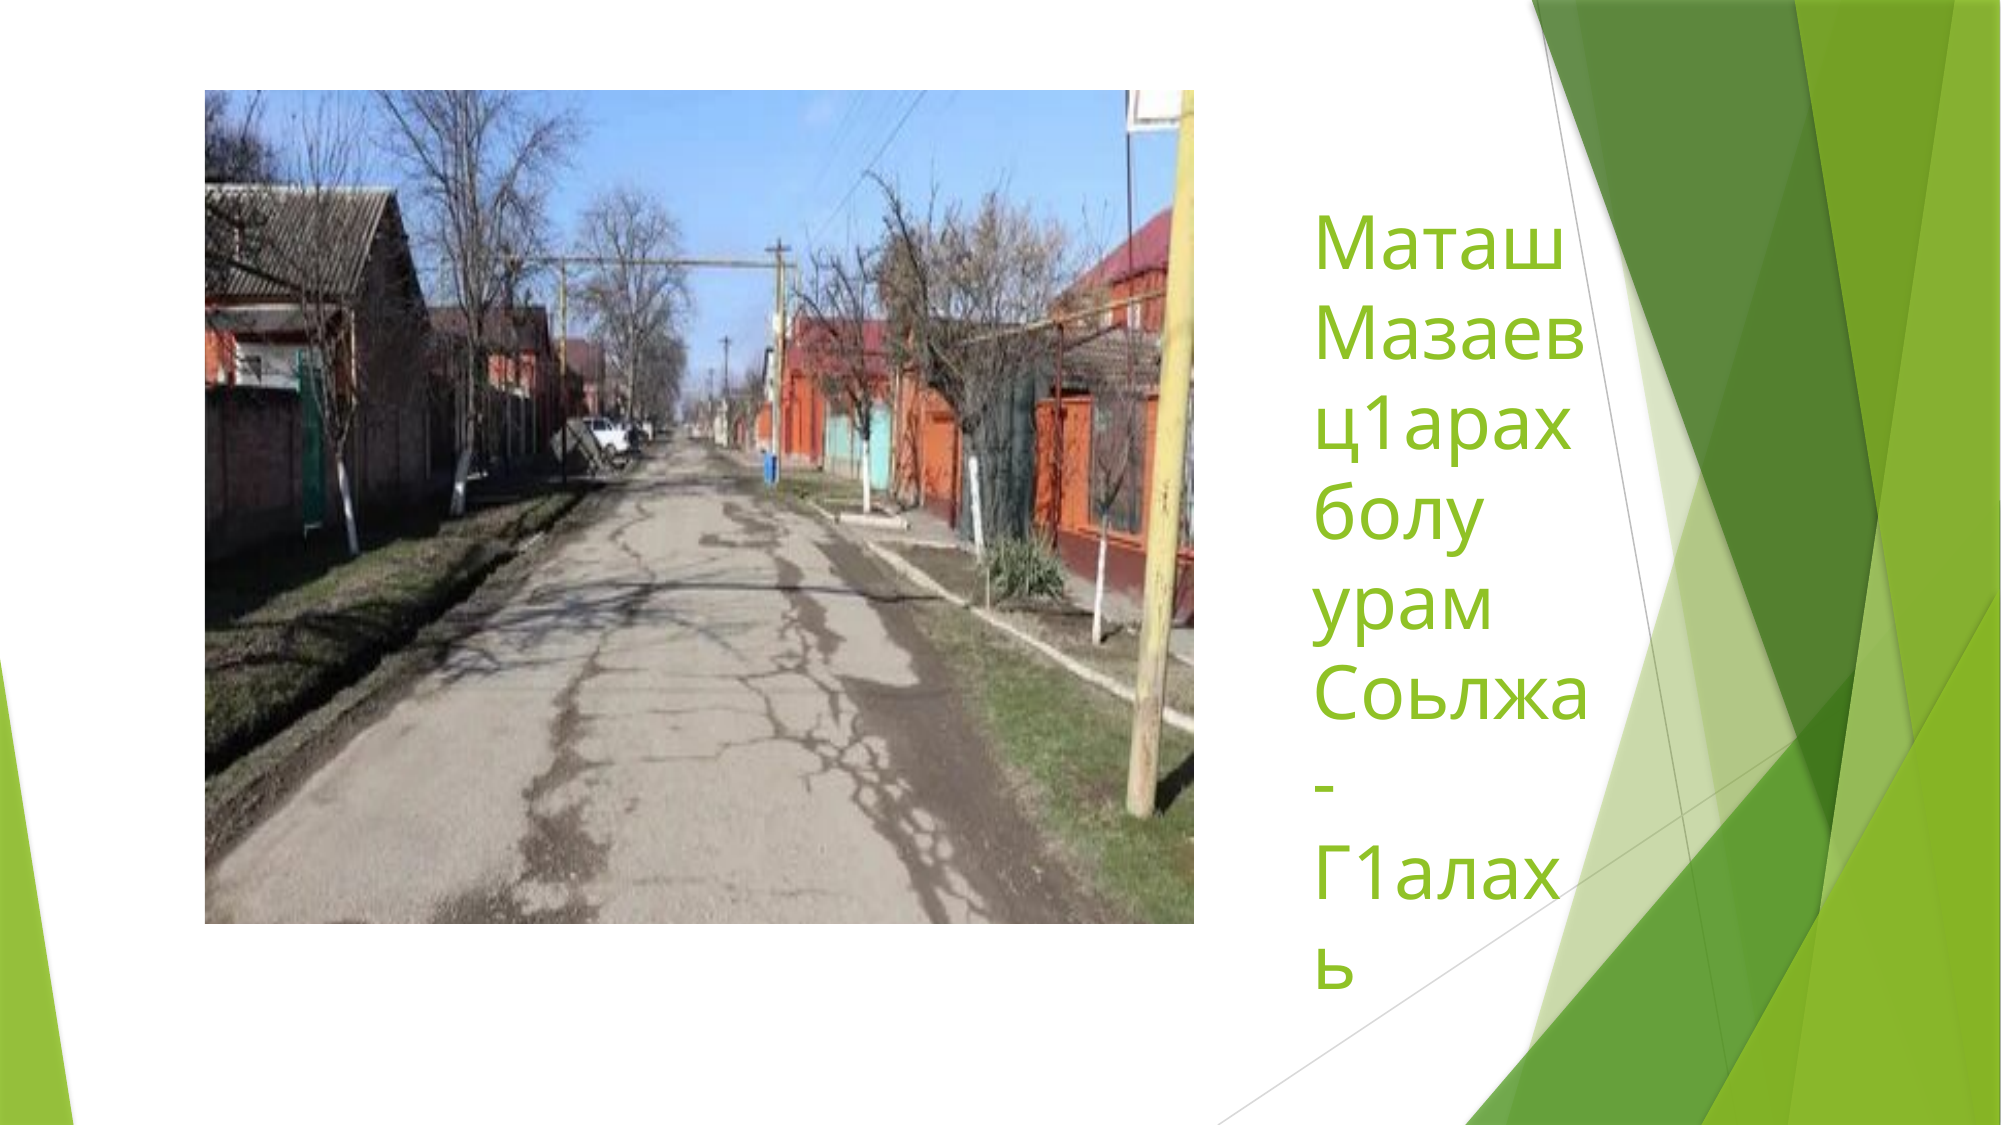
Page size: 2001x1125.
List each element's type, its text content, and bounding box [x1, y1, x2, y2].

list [204, 90, 1195, 924]
title Маташ Мазаев ц1арах болу урам Соьлжа-Г1алахь [1297, 186, 1620, 968]
